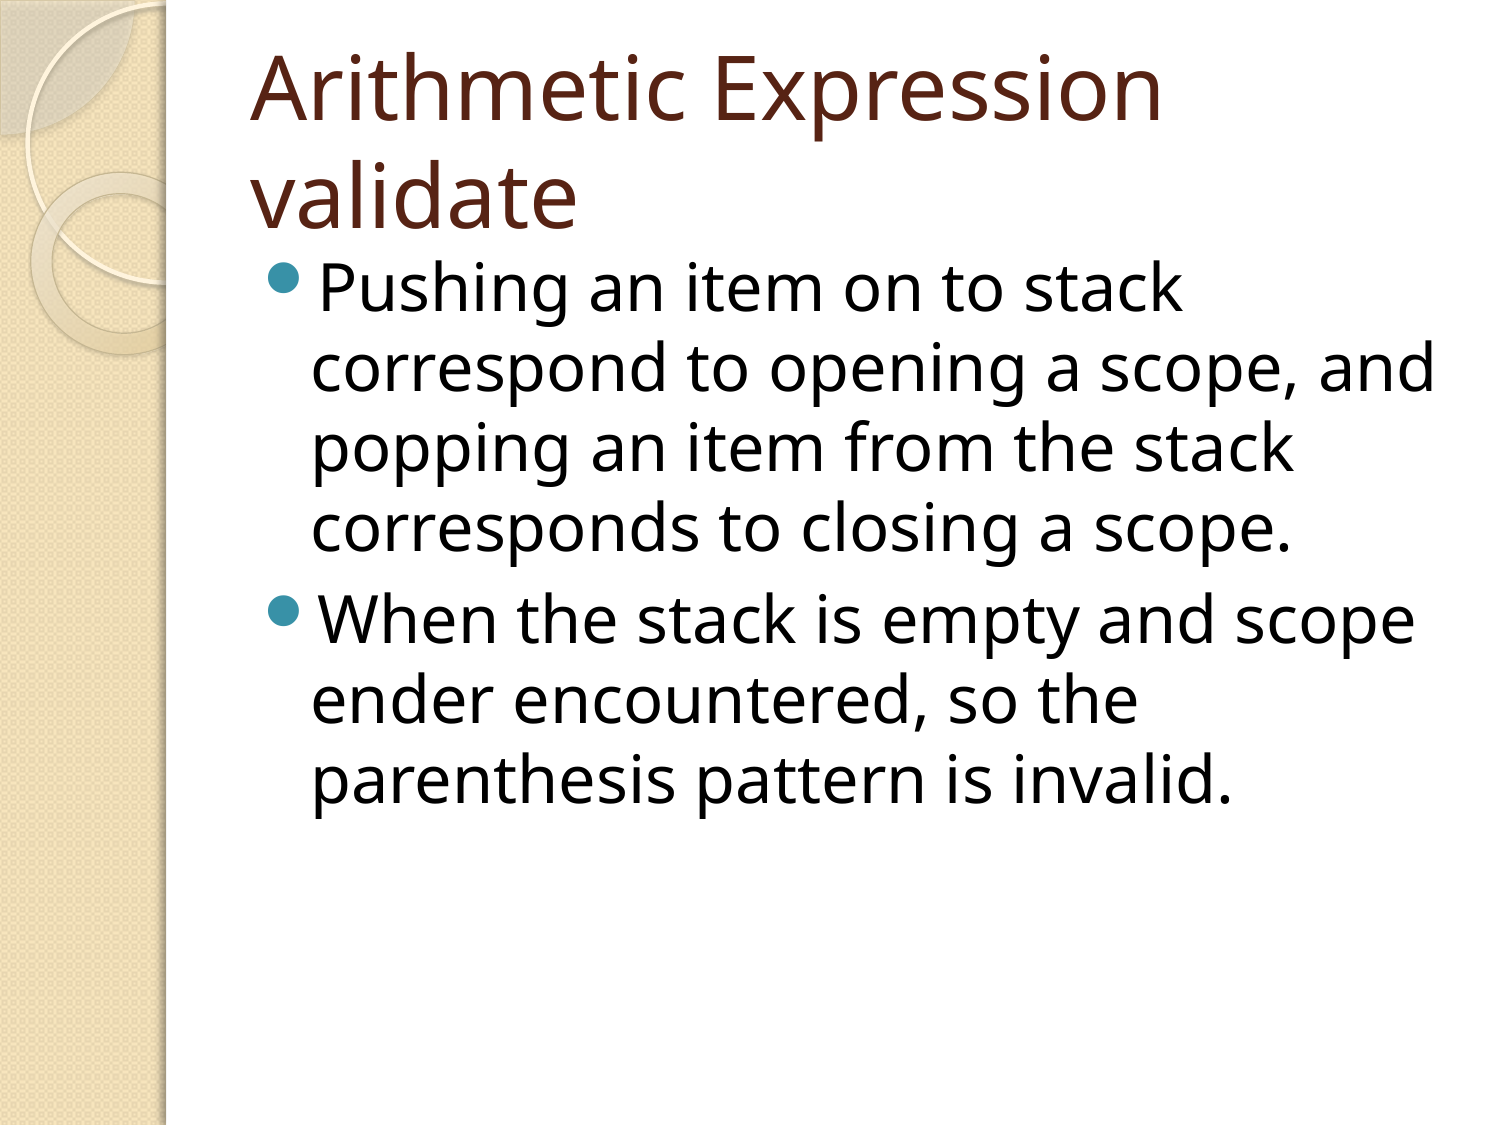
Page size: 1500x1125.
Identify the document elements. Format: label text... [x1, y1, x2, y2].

list Pushing an item on to stack correspond to opening a scope, and popping an item from the stack corresponds to closing a scope. When the stack is empty and scope ender encountered, so the parenthesis pattern is invalid. [235, 237, 1466, 1025]
title Arithmetic Expression validate [235, 45, 1466, 233]
